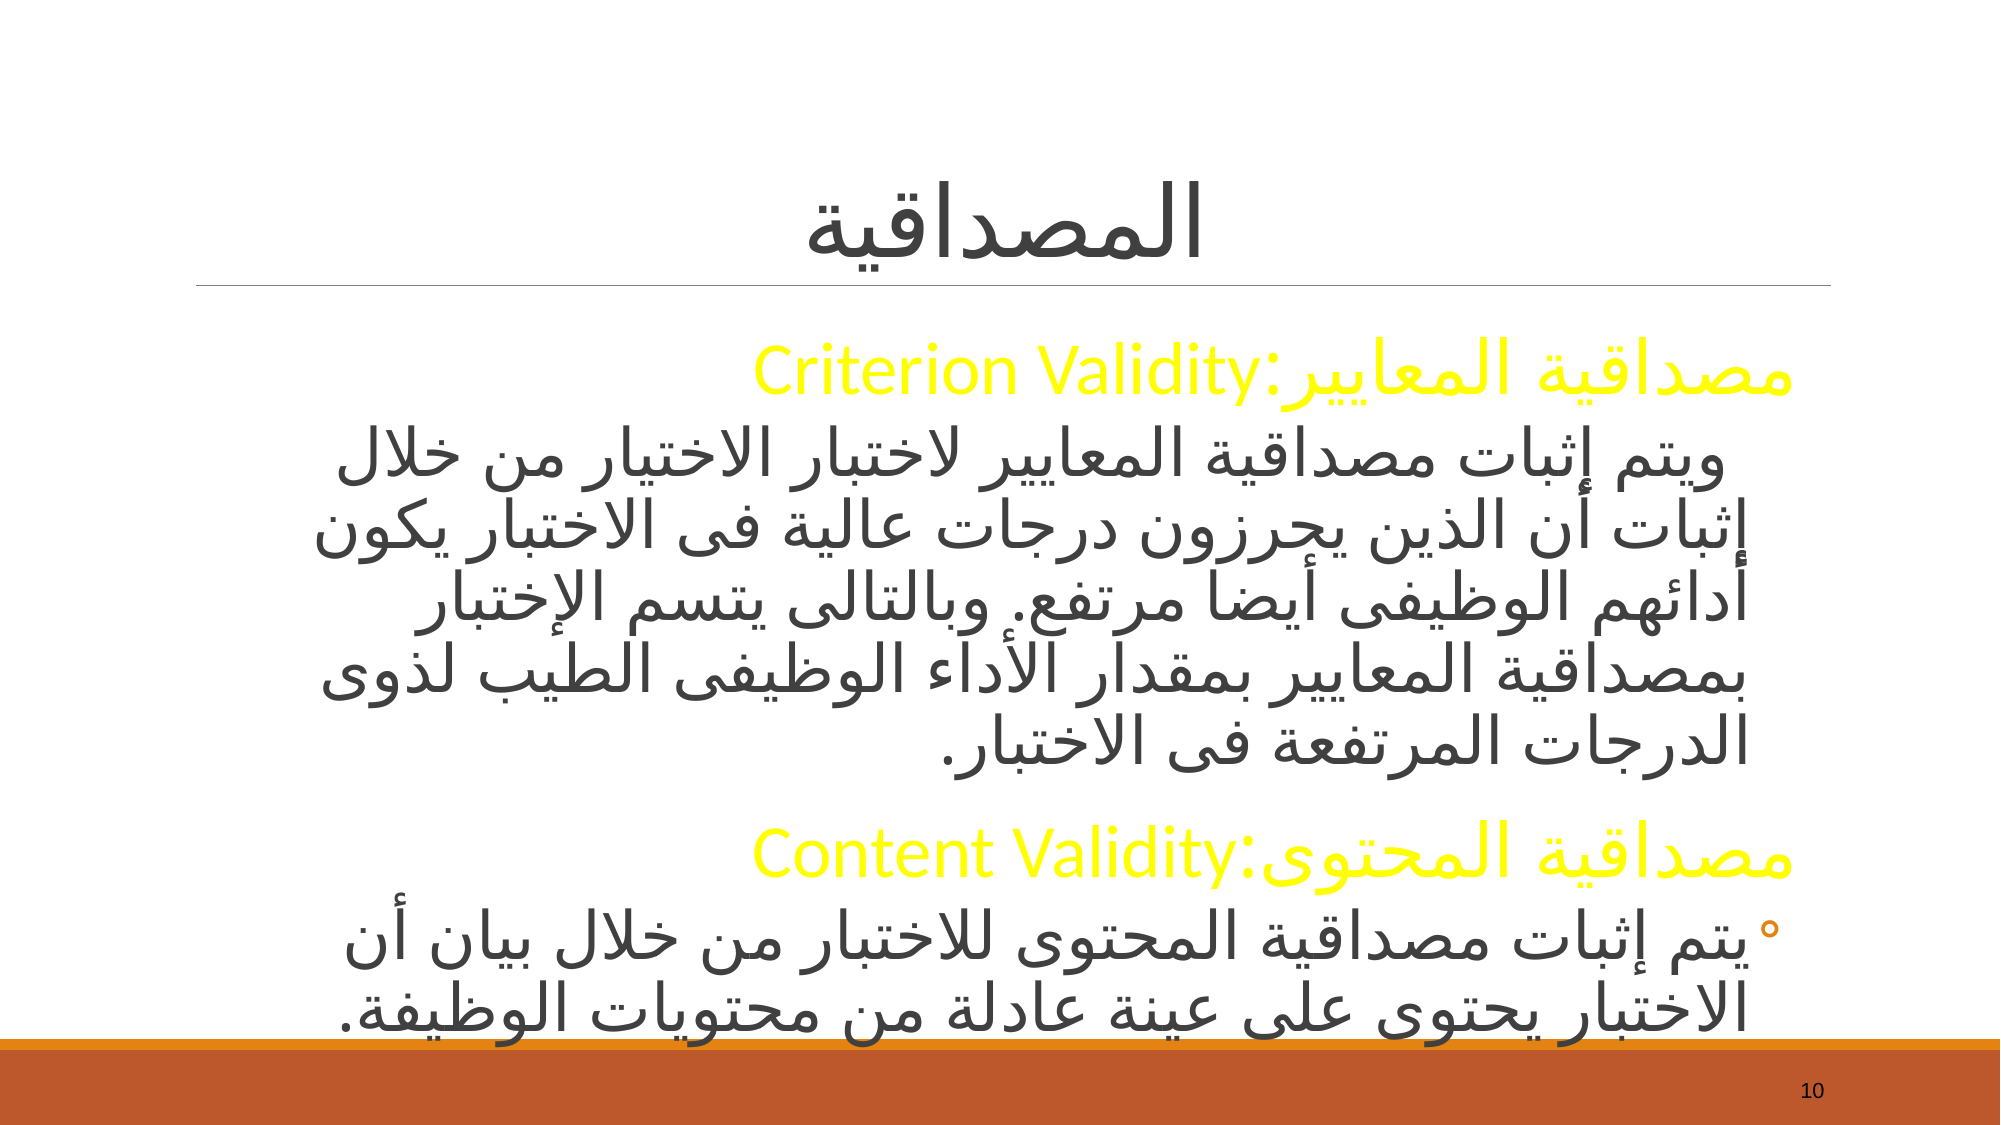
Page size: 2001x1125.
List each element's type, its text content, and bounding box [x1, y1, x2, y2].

slide_number 10 [1624, 1059, 1840, 1120]
title المصداقية [180, 47, 1830, 285]
list مصداقية المعايير:Criterion Validity ويتم إثبات مصداقية المعايير لاختبار الاختيار من خلال إثبات أن الذين يحرزون درجات عالية فى الاختبار يكون أدائهم الوظيفى أيضا مرتفع. وبالتالى يتسم الإختبار بمصداقية المعايير بمقدار الأداء الوظيفى الطيب لذوى الدرجات المرتفعة فى الاختبار. مصداقية المحتوى:Content Validity يتم إثبات مصداقية المحتوى للاختبار من خلال بيان أن الاختبار يحتوى على عينة عادلة من محتويات الوظيفة. [180, 322, 1816, 1060]
